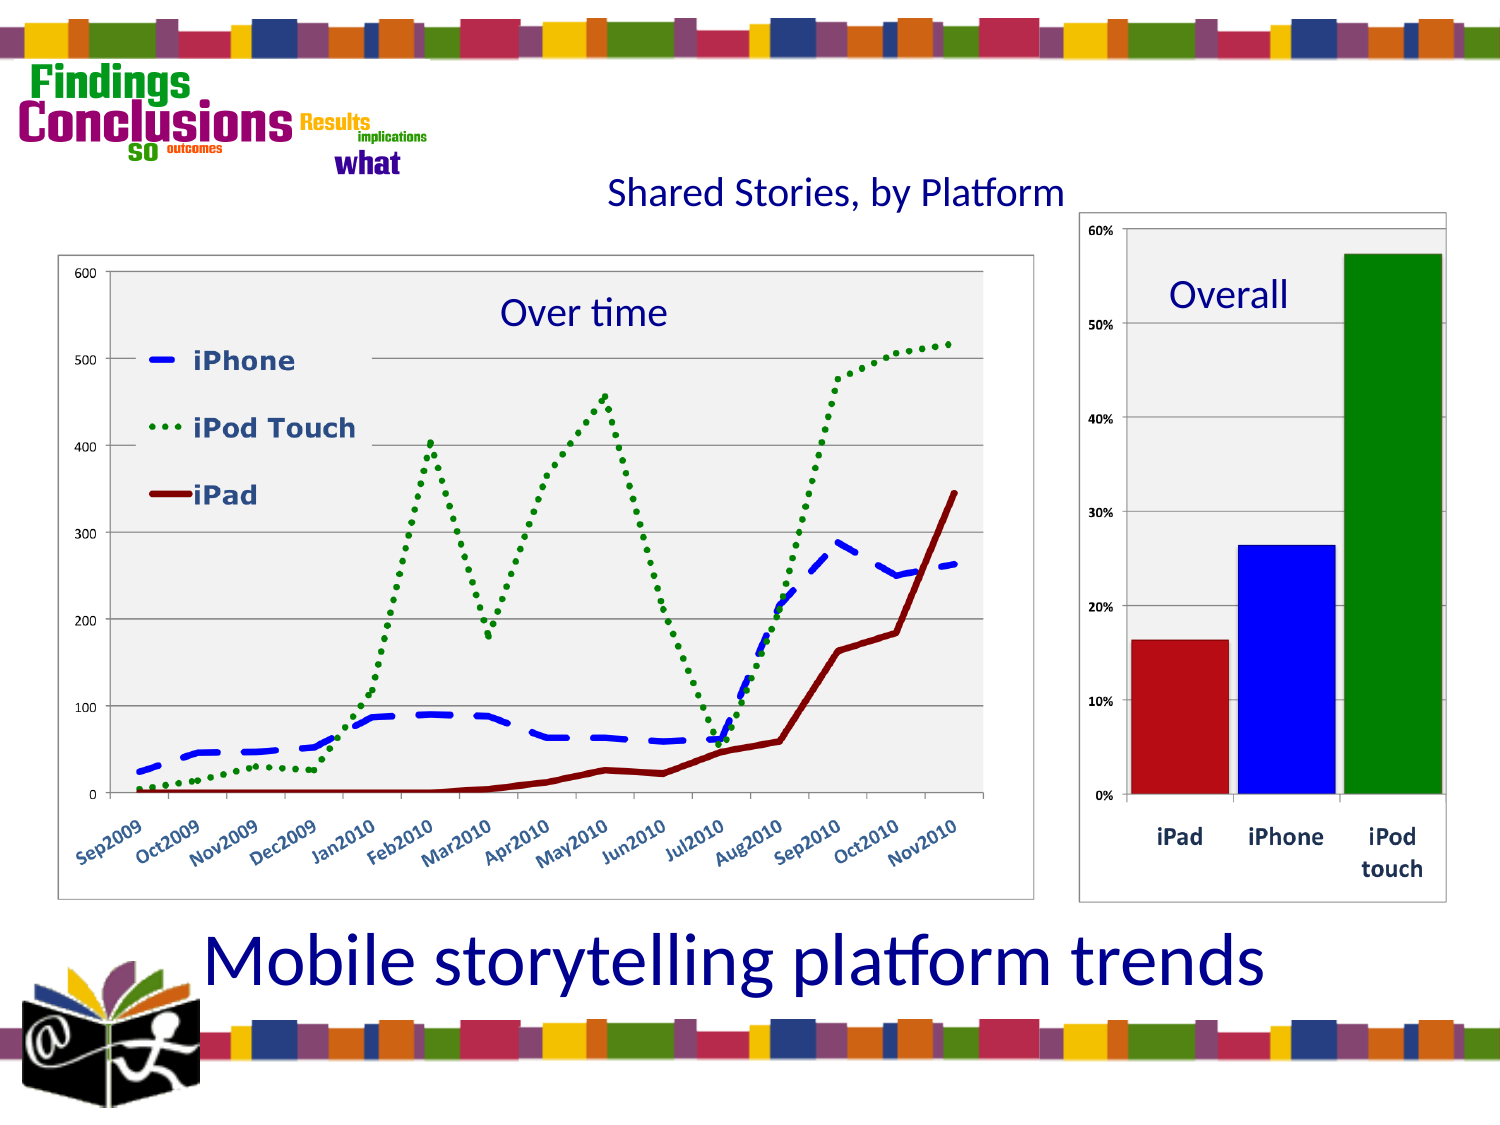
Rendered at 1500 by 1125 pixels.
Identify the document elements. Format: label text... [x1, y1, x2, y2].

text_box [0, 961, 1500, 1108]
picture [14, 59, 430, 181]
picture [57, 254, 1036, 901]
picture [1078, 211, 1448, 904]
text_box Mobile storytelling platform trends [187, 902, 1500, 961]
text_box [0, 18, 1500, 63]
text_box Shared Stories, by Platform [592, 157, 1112, 223]
